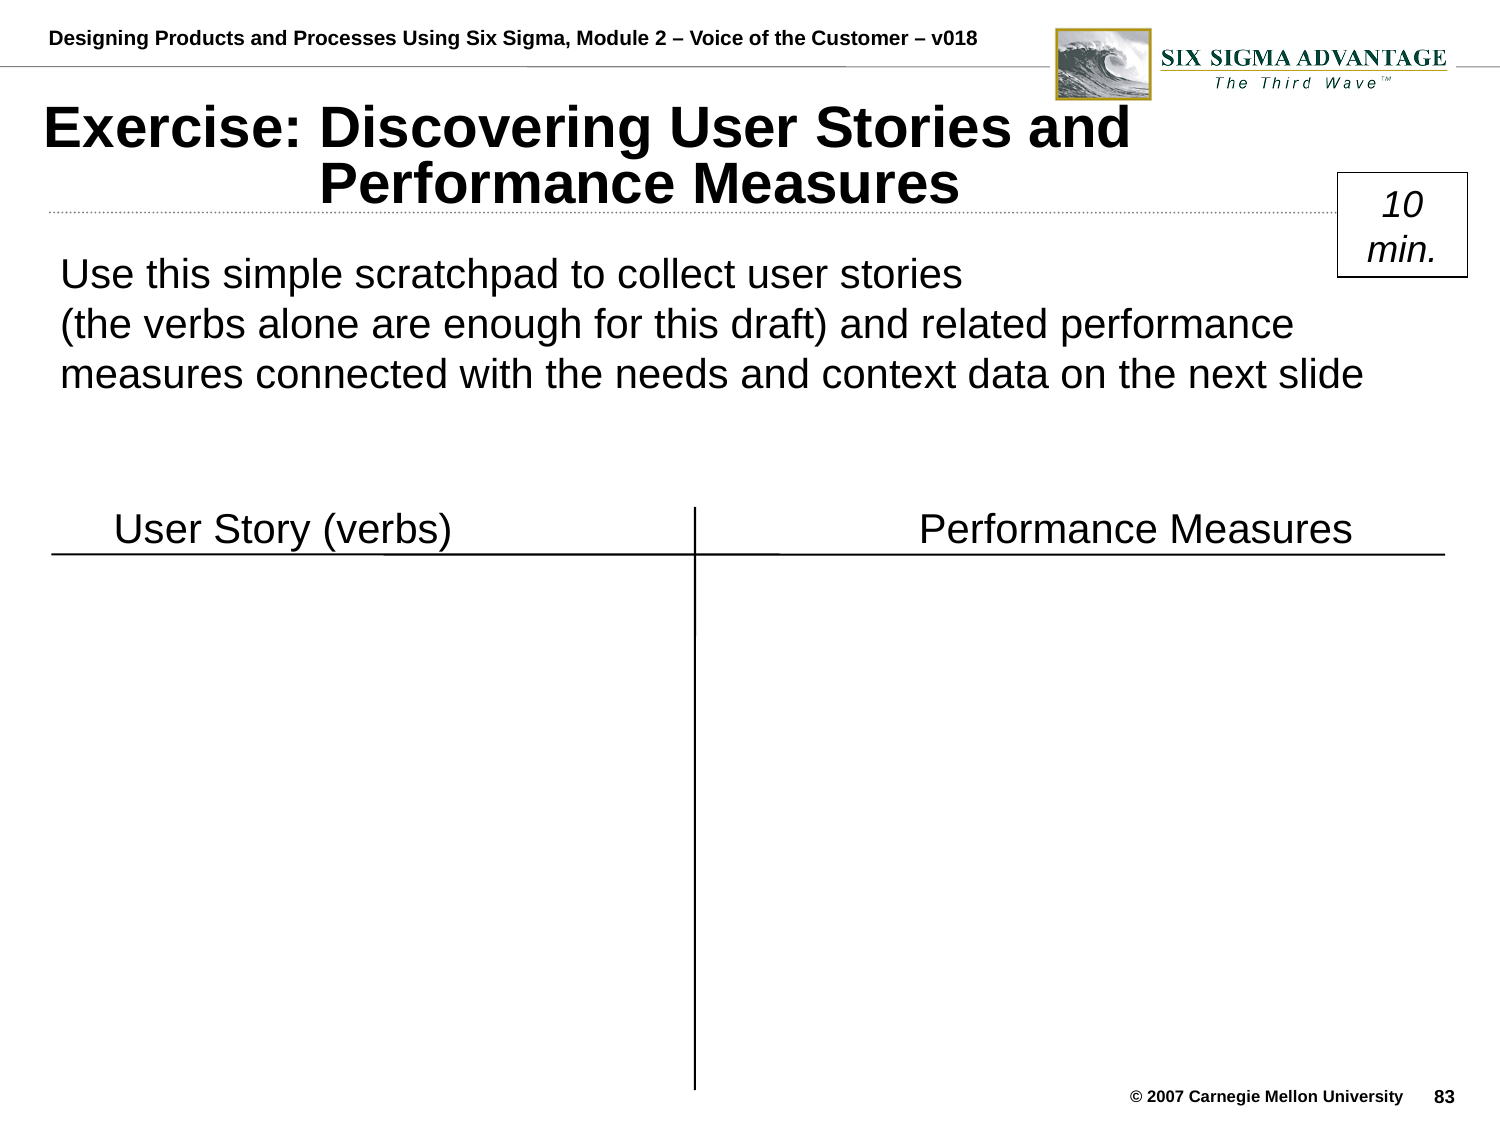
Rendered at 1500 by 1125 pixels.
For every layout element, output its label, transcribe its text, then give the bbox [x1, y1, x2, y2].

picture [1049, 24, 1456, 104]
text_box User Story (verbs) [98, 493, 610, 553]
text_box Use this simple scratchpad to collect user stories (the verbs alone are enough for this draft) and related performance measures connected with the needs and context data on the next slide [45, 239, 1442, 405]
text_box 10 min. [1337, 172, 1468, 278]
text_box Performance Measures [904, 493, 1415, 553]
title Exercise: Discovering User Stories and Performance Measures [43, 102, 1440, 216]
